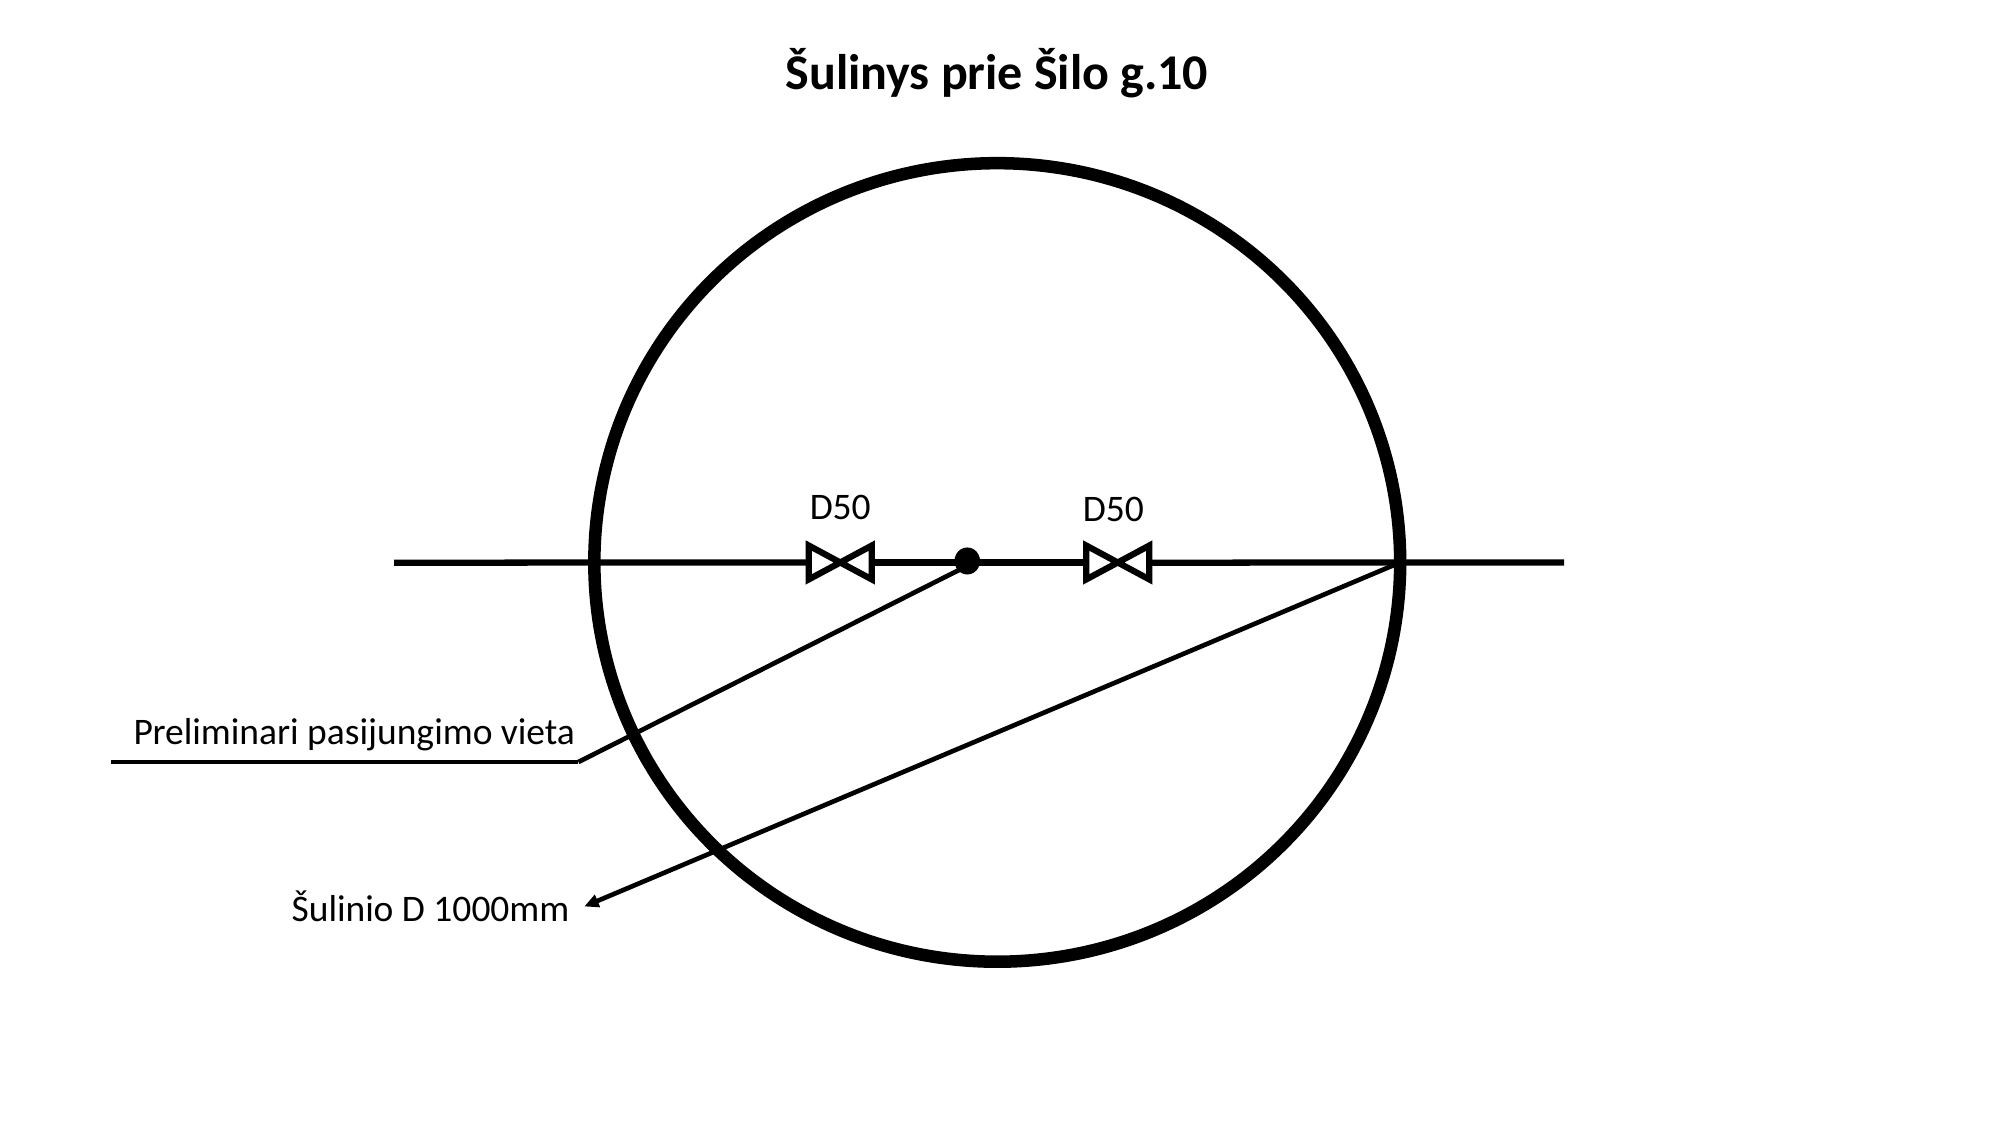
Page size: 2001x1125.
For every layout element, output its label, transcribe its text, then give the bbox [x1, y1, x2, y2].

text_box [1085, 543, 1151, 582]
text_box [807, 543, 873, 564]
text_box [593, 162, 1402, 560]
text_box Šulinys prie Šilo g.10 [771, 32, 1224, 108]
text_box Preliminari pasijungimo vieta [118, 700, 578, 760]
text_box [954, 563, 980, 574]
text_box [586, 844, 713, 907]
text_box [719, 566, 1402, 963]
text_box Šulinio D 1000mm [276, 876, 585, 937]
text_box [647, 763, 916, 848]
text_box D50 [1068, 476, 1159, 537]
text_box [578, 564, 971, 763]
text_box [954, 547, 981, 562]
text_box [971, 565, 1383, 740]
text_box D50 [794, 474, 886, 534]
